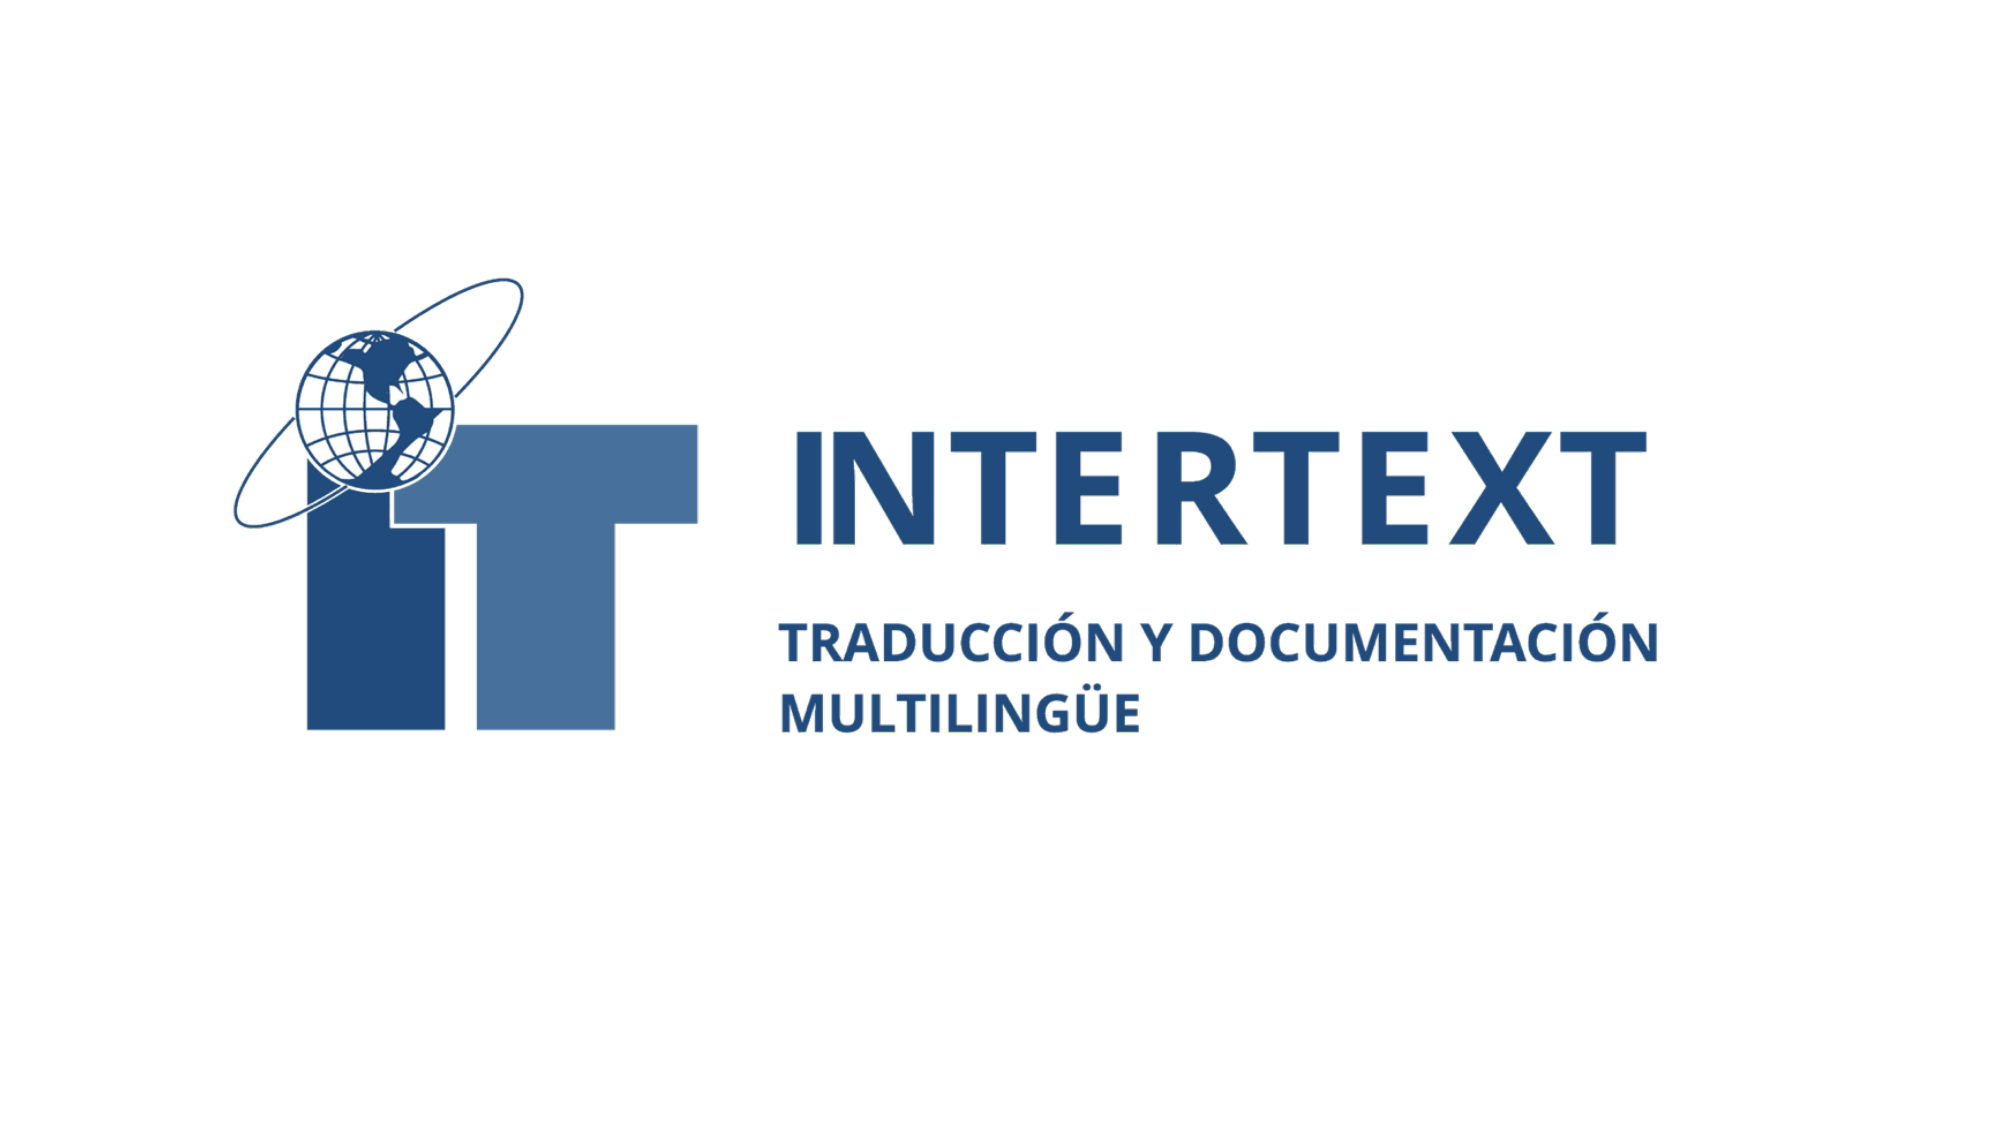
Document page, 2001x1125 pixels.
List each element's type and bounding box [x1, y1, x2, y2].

picture [214, 274, 1672, 758]
